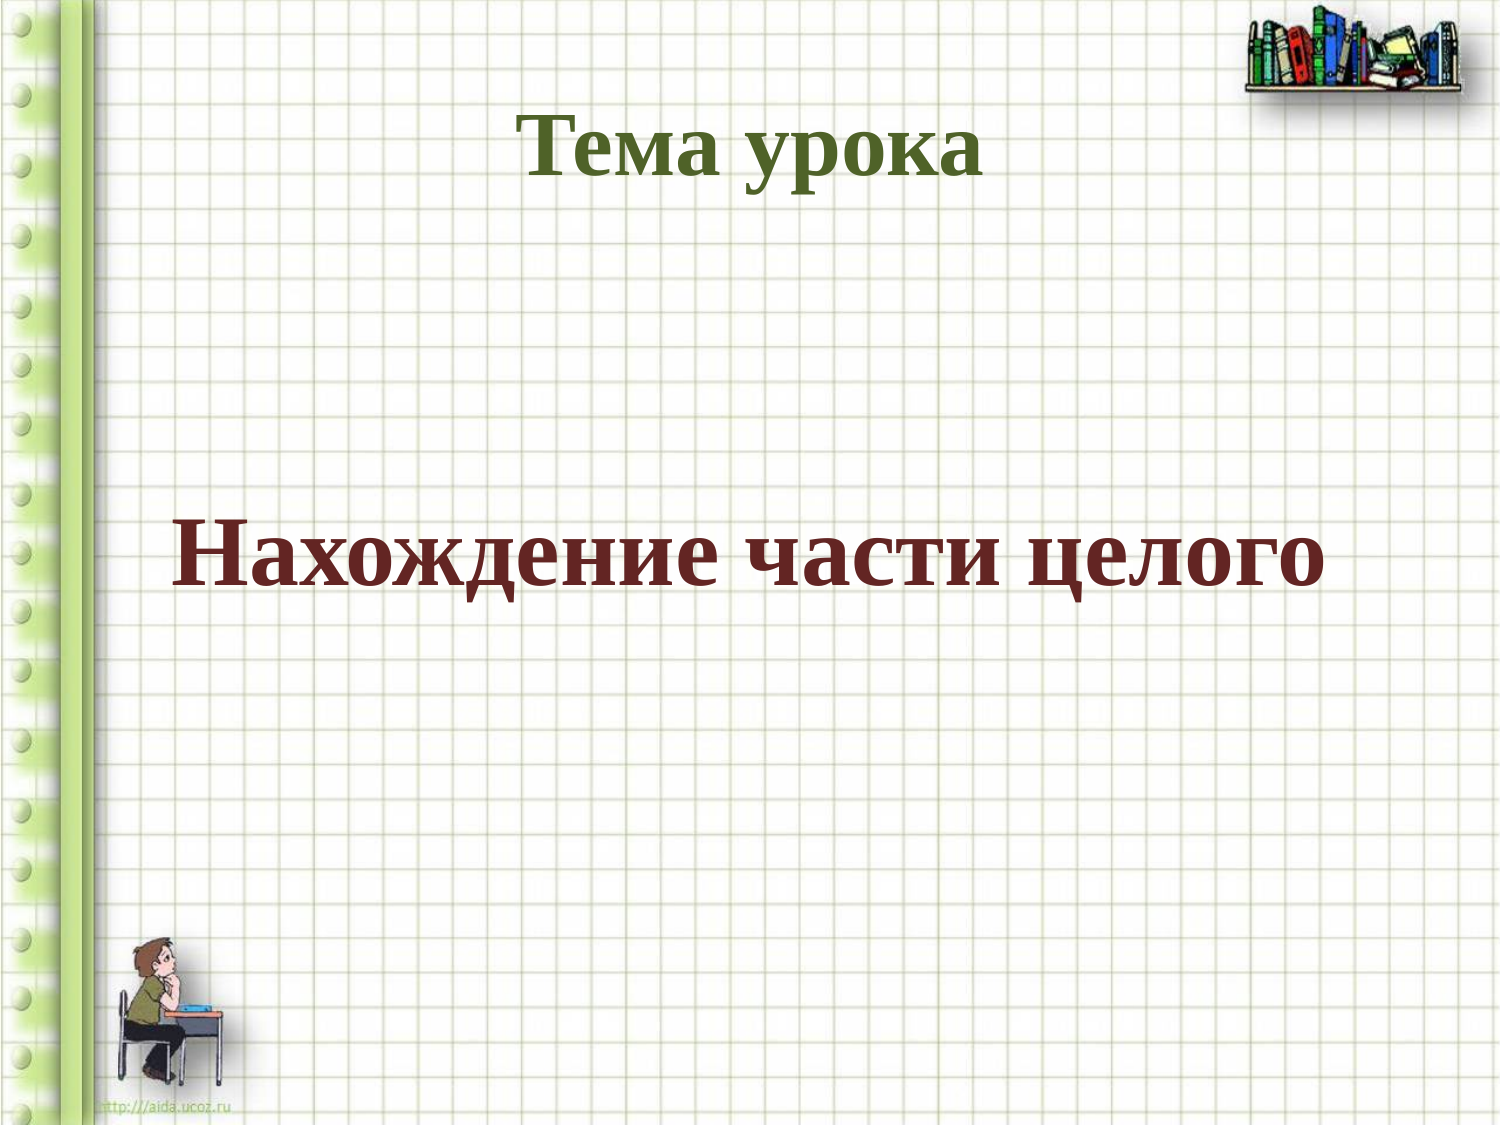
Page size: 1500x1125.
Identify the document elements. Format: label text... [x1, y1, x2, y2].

picture [0, 0, 1500, 1125]
title Тема урока [75, 45, 1425, 233]
list Нахождение части целого [75, 262, 1425, 1005]
